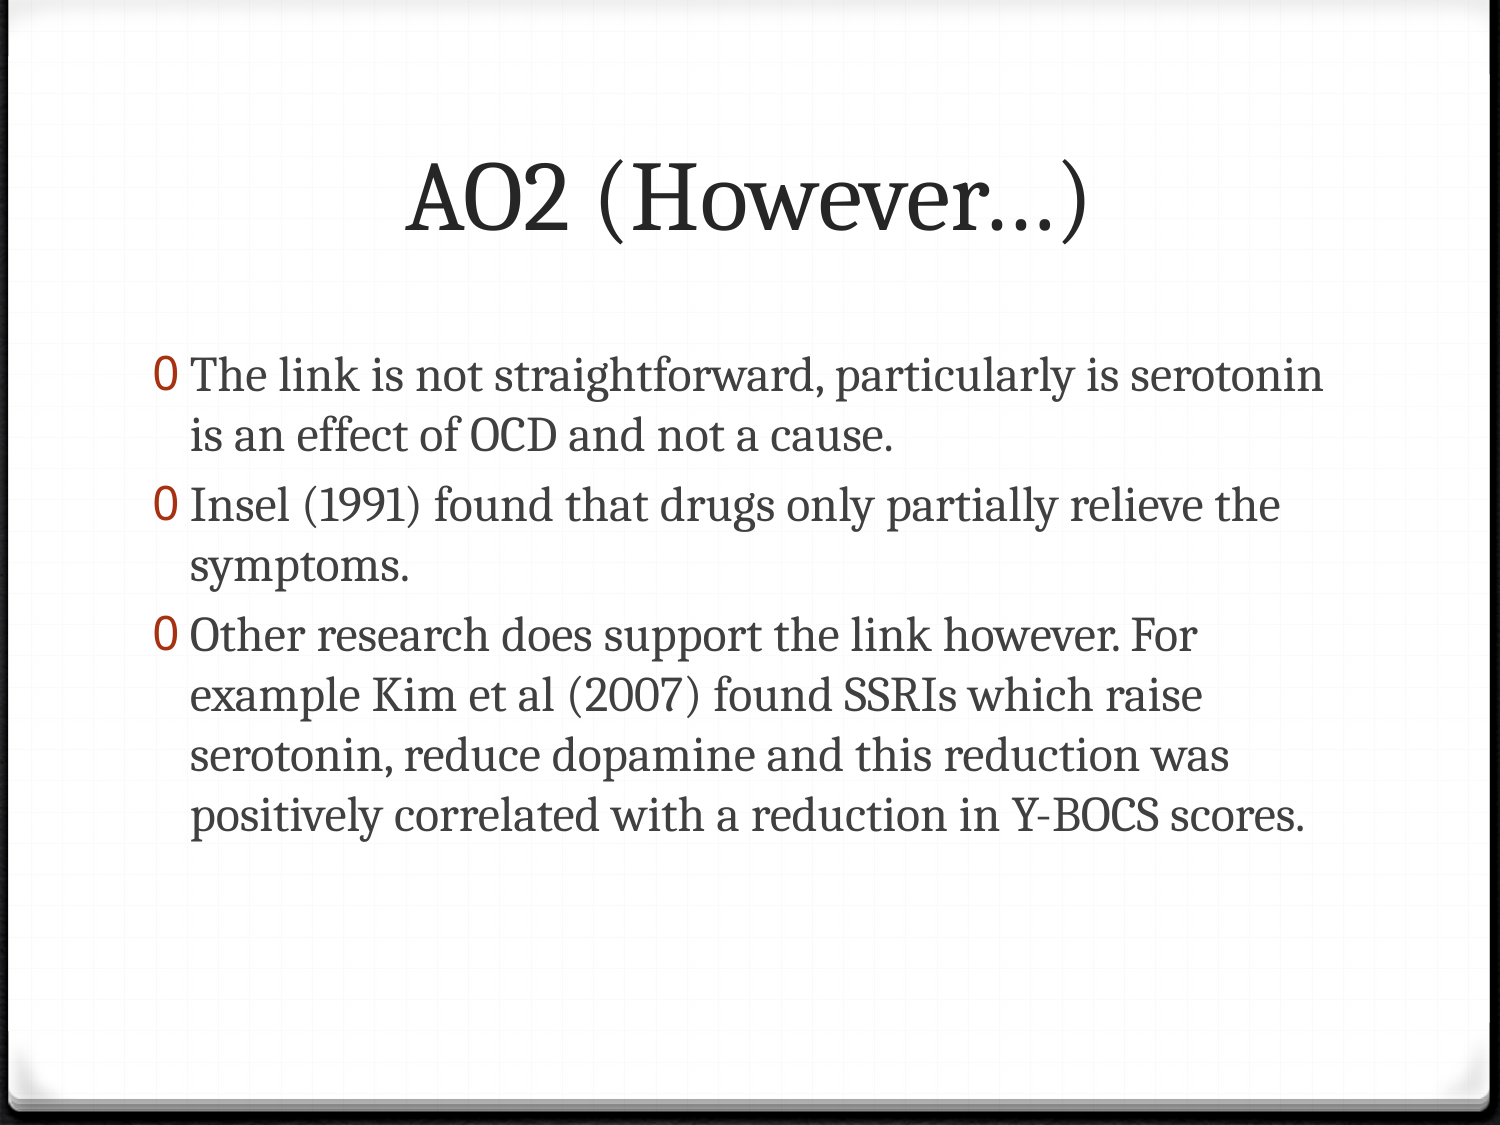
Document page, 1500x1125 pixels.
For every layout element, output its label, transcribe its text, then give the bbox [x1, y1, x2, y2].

list The link is not straightforward, particularly is serotonin is an effect of OCD and not a cause. Insel (1991) found that drugs only partially relieve the symptoms. Other research does support the link however. For example Kim et al (2007) found SSRIs which raise serotonin, reduce dopamine and this reduction was positively correlated with a reduction in Y-BOCS scores. [137, 334, 1363, 983]
picture [0, 0, 1500, 1125]
title AO2 (However…) [90, 71, 1410, 309]
